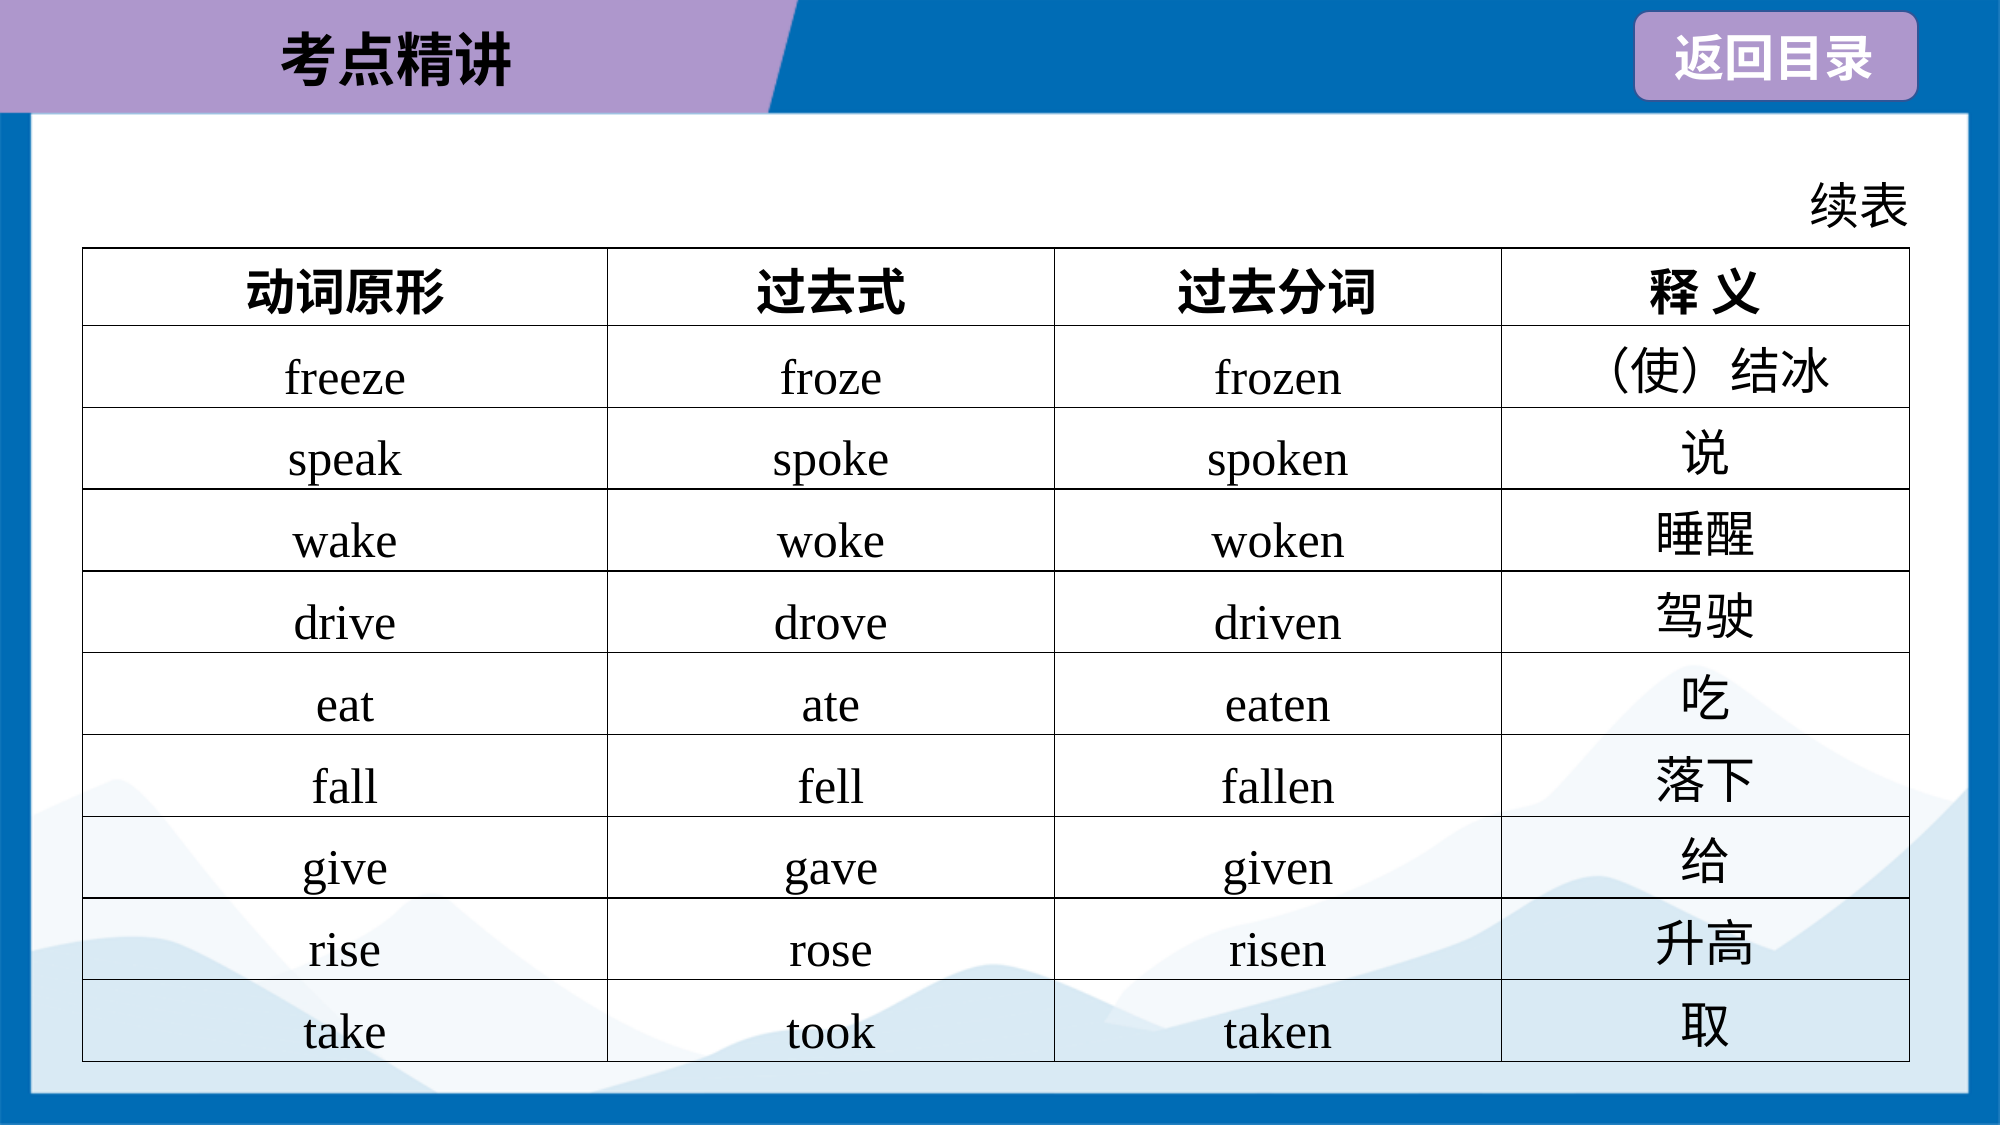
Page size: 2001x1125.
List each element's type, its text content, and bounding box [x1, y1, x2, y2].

table_cell spoken [1055, 408, 1501, 488]
table_cell 给 [1502, 817, 1909, 897]
text_box 续表 [1808, 146, 1910, 235]
table_cell 取 [1502, 980, 1909, 1061]
table_cell rise [83, 899, 607, 979]
table_header 过去分词 [1055, 249, 1501, 325]
table_header 动词原形 [83, 249, 607, 325]
picture [0, 0, 2000, 1125]
table_cell fell [608, 735, 1054, 816]
table_cell eat [83, 653, 607, 734]
table_cell took [608, 980, 1054, 1061]
table_cell fallen [1055, 735, 1501, 816]
table_cell 睡醒 [1502, 490, 1909, 570]
table_cell risen [1055, 899, 1501, 979]
table_cell give [83, 817, 607, 897]
table_cell drove [608, 572, 1054, 652]
table_cell taken [1055, 980, 1501, 1061]
table_cell 落下 [1502, 735, 1909, 816]
table_cell take [83, 980, 607, 1061]
table_cell woken [1055, 490, 1501, 570]
table_cell 说 [1502, 408, 1909, 488]
table_cell 驾驶 [1502, 572, 1909, 652]
table_cell gave [608, 817, 1054, 897]
table_cell fall [83, 735, 607, 816]
table_header 过去式 [608, 249, 1054, 325]
table_cell driven [1055, 572, 1501, 652]
table_cell froze [608, 326, 1054, 407]
table_cell given [1055, 817, 1501, 897]
table_cell frozen [1055, 326, 1501, 407]
table_cell wake [83, 490, 607, 570]
table_cell spoke [608, 408, 1054, 488]
table_cell speak [83, 408, 607, 488]
table_header 释 义 [1502, 249, 1909, 325]
table_cell drive [83, 572, 607, 652]
table_cell 吃 [1502, 653, 1909, 734]
table_cell ate [608, 653, 1054, 734]
table_cell rose [608, 899, 1054, 979]
table_cell freeze [83, 326, 607, 407]
table_cell woke [608, 490, 1054, 570]
table_cell （使）结冰 [1502, 326, 1909, 407]
table_cell 升高 [1502, 899, 1909, 979]
table_cell eaten [1055, 653, 1501, 734]
